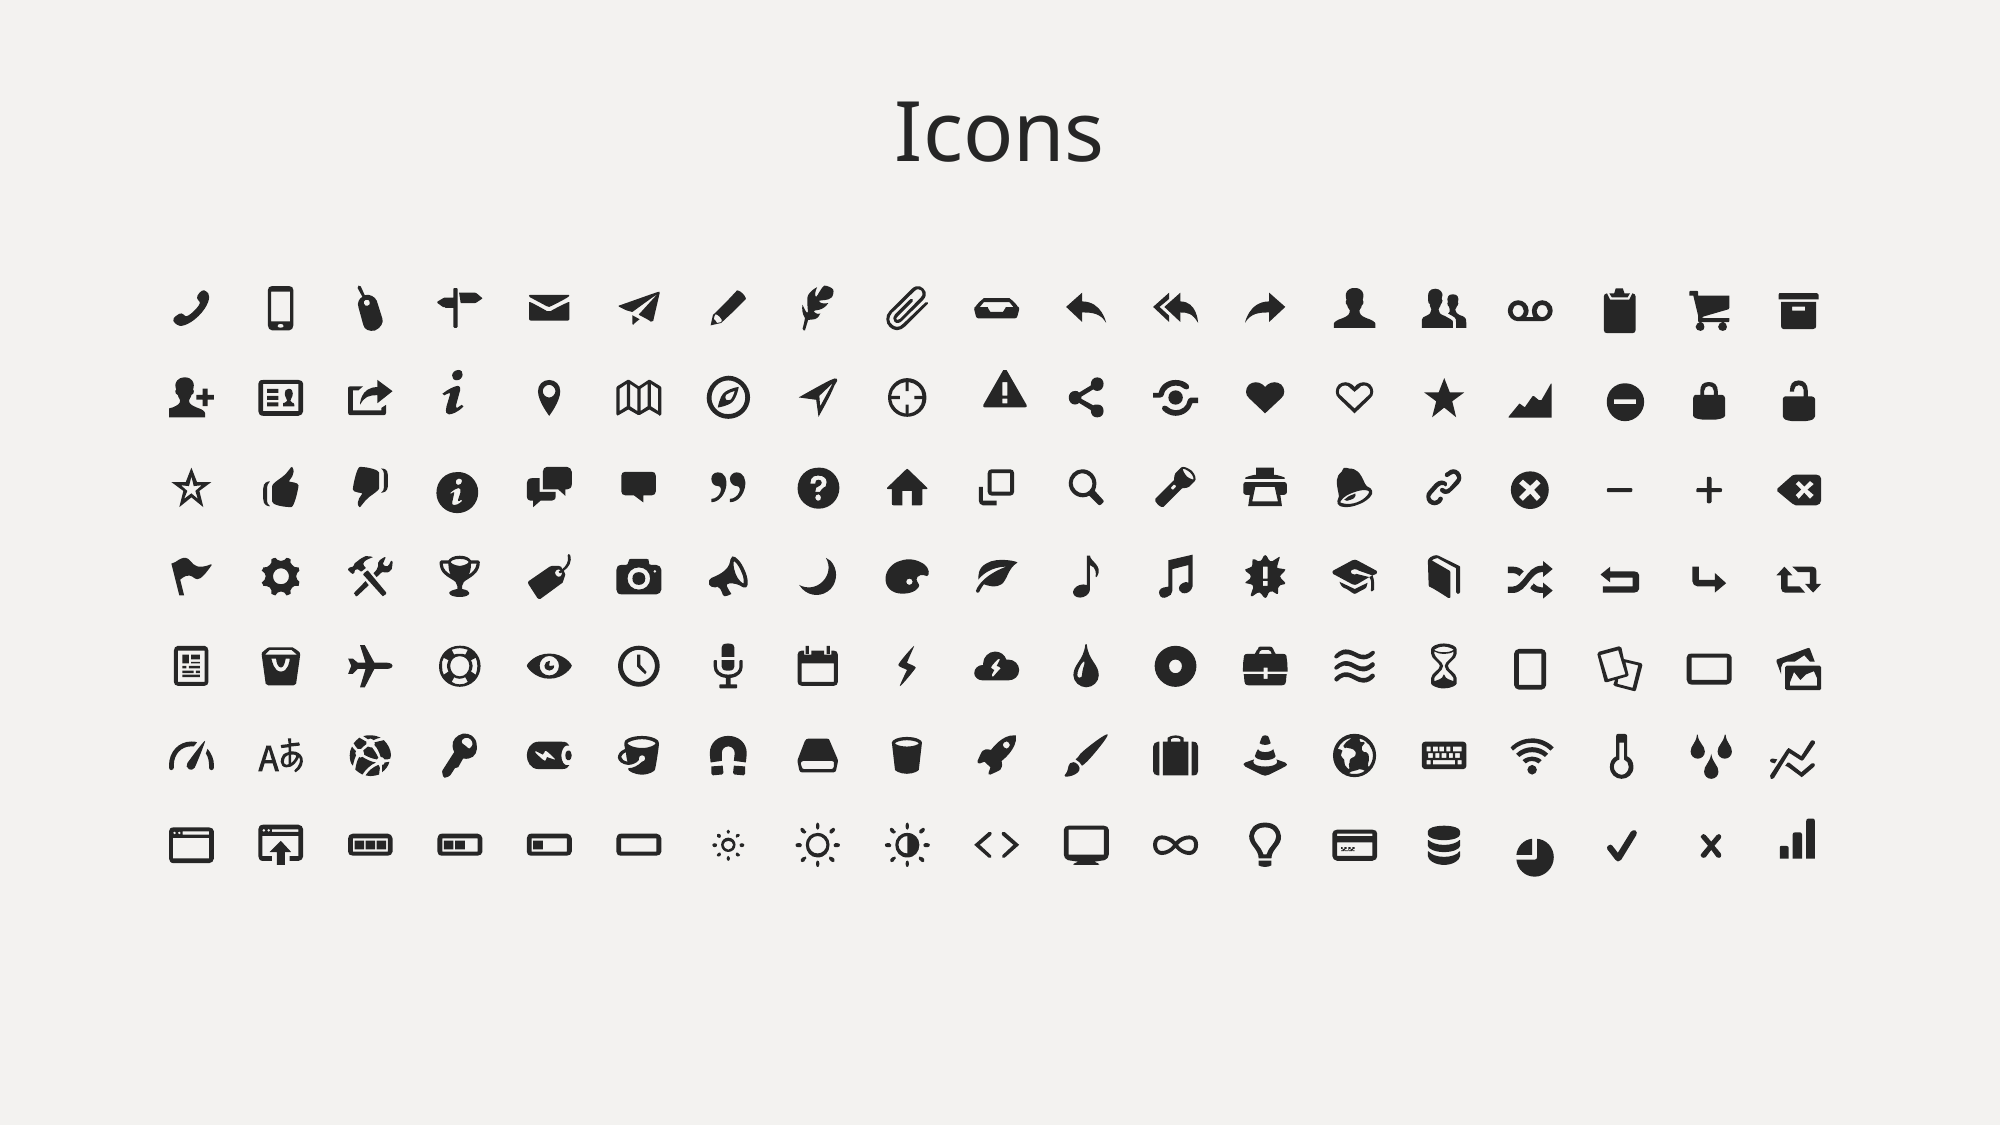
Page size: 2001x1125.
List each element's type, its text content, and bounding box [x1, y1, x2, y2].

text_box [452, 369, 463, 381]
text_box [974, 832, 992, 858]
text_box [1689, 290, 1730, 331]
text_box [1249, 822, 1282, 859]
text_box [1792, 566, 1822, 593]
text_box [887, 468, 928, 506]
text_box [436, 472, 479, 514]
text_box Icons [640, 70, 1360, 186]
text_box [360, 379, 393, 405]
text_box [437, 288, 458, 328]
text_box [711, 472, 727, 503]
text_box [1439, 469, 1462, 494]
text_box [1522, 756, 1542, 764]
text_box [258, 379, 304, 416]
text_box [1527, 764, 1537, 775]
text_box [348, 386, 387, 416]
text_box [1245, 555, 1286, 598]
text_box [886, 286, 928, 331]
text_box [706, 375, 751, 419]
text_box [353, 557, 393, 597]
text_box [169, 377, 206, 418]
text_box [797, 645, 838, 686]
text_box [617, 645, 660, 687]
text_box [918, 856, 925, 863]
text_box [269, 840, 292, 865]
text_box [171, 557, 212, 596]
text_box [205, 748, 214, 771]
text_box [1510, 738, 1554, 751]
text_box [1066, 292, 1107, 323]
text_box [975, 559, 1018, 593]
text_box [1334, 649, 1375, 660]
text_box [1427, 851, 1461, 865]
text_box [542, 466, 572, 496]
text_box [1510, 471, 1549, 509]
text_box [1332, 733, 1377, 778]
text_box [1792, 832, 1803, 859]
text_box [1421, 288, 1453, 328]
text_box [797, 738, 838, 773]
text_box [799, 557, 837, 595]
text_box [1427, 840, 1461, 853]
text_box [1516, 838, 1554, 877]
text_box [1243, 482, 1287, 507]
text_box [1693, 382, 1726, 420]
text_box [713, 643, 743, 689]
text_box [721, 837, 736, 852]
text_box [261, 557, 300, 596]
text_box [1158, 554, 1193, 598]
text_box [363, 746, 379, 760]
text_box [797, 467, 840, 509]
text_box [1335, 382, 1374, 414]
text_box [537, 379, 561, 416]
text_box [442, 385, 464, 415]
text_box [526, 833, 572, 856]
text_box [802, 285, 834, 331]
text_box [895, 832, 920, 858]
text_box [1597, 646, 1643, 692]
text_box [711, 765, 724, 776]
text_box [1603, 288, 1636, 334]
text_box [1242, 646, 1288, 672]
text_box [1073, 555, 1099, 598]
text_box [885, 559, 929, 594]
text_box [1507, 300, 1553, 322]
text_box [621, 471, 656, 503]
text_box [357, 285, 383, 331]
text_box [439, 645, 481, 687]
text_box [1332, 559, 1378, 592]
text_box [261, 647, 301, 686]
text_box [565, 750, 572, 761]
text_box [1696, 476, 1723, 504]
text_box [618, 291, 660, 322]
text_box [171, 467, 212, 508]
text_box [1717, 734, 1732, 759]
text_box [616, 558, 662, 595]
text_box [1777, 474, 1822, 506]
text_box [349, 746, 357, 766]
text_box [1162, 397, 1199, 416]
text_box [1785, 665, 1822, 691]
text_box [258, 824, 304, 861]
text_box [1155, 466, 1196, 507]
text_box [528, 294, 570, 307]
text_box [1154, 645, 1197, 687]
text_box [355, 756, 376, 775]
text_box [974, 298, 1020, 319]
text_box [1686, 653, 1732, 685]
text_box [1530, 582, 1553, 599]
text_box [616, 833, 662, 856]
text_box [1607, 830, 1637, 862]
text_box [1600, 566, 1640, 593]
text_box [898, 645, 916, 687]
text_box [365, 764, 380, 777]
text_box [258, 745, 280, 772]
text_box [1447, 294, 1467, 328]
text_box [1781, 301, 1817, 330]
text_box [272, 466, 299, 508]
text_box [1606, 488, 1633, 493]
text_box [528, 554, 571, 599]
text_box [348, 556, 373, 574]
text_box [173, 645, 209, 686]
text_box [888, 378, 927, 417]
text_box [1779, 845, 1789, 859]
text_box [977, 735, 1016, 775]
text_box [1424, 378, 1465, 418]
text_box [173, 290, 210, 326]
text_box [1427, 825, 1461, 841]
text_box [1164, 292, 1199, 323]
text_box [1245, 467, 1285, 479]
text_box [1246, 382, 1285, 414]
text_box [352, 466, 380, 508]
text_box [1704, 753, 1719, 779]
text_box [169, 827, 214, 864]
text_box [1334, 661, 1375, 672]
text_box [1421, 741, 1467, 770]
text_box [974, 651, 1020, 681]
text_box [829, 856, 835, 863]
text_box [263, 481, 270, 507]
text_box [382, 761, 390, 773]
text_box [186, 740, 206, 770]
text_box [729, 472, 746, 503]
text_box [1243, 759, 1287, 776]
text_box [1332, 829, 1378, 861]
text_box [709, 556, 748, 597]
text_box [1609, 733, 1634, 779]
text_box [1431, 643, 1457, 689]
text_box [1068, 377, 1104, 418]
text_box [919, 827, 925, 834]
text_box [363, 735, 381, 741]
text_box [1068, 469, 1104, 506]
text_box [169, 741, 198, 771]
text_box [196, 388, 214, 407]
text_box [1243, 674, 1287, 686]
text_box [1692, 566, 1727, 593]
text_box [1245, 292, 1286, 323]
text_box [805, 832, 830, 858]
text_box [891, 736, 922, 774]
text_box [1336, 467, 1373, 508]
text_box [439, 555, 480, 597]
text_box [1254, 748, 1276, 761]
text_box [459, 292, 483, 304]
text_box [348, 645, 393, 688]
text_box [1507, 560, 1553, 593]
text_box [1191, 741, 1199, 776]
text_box [353, 737, 367, 749]
text_box [526, 478, 556, 508]
text_box [1258, 860, 1272, 867]
text_box [1806, 818, 1815, 859]
text_box [1063, 825, 1109, 865]
text_box [280, 738, 303, 773]
text_box [798, 378, 838, 417]
text_box [437, 833, 483, 856]
text_box [1508, 383, 1552, 418]
text_box [1259, 735, 1271, 745]
text_box [1075, 734, 1108, 766]
text_box [1516, 747, 1549, 757]
text_box [1339, 581, 1368, 594]
text_box [1700, 834, 1722, 858]
text_box [710, 290, 746, 326]
text_box [884, 843, 892, 848]
text_box [632, 315, 640, 325]
text_box [526, 653, 572, 679]
text_box [381, 468, 388, 493]
text_box [617, 735, 659, 775]
text_box [374, 740, 392, 760]
text_box [267, 286, 294, 331]
text_box [442, 733, 477, 778]
text_box [709, 735, 747, 763]
text_box [889, 827, 896, 834]
text_box [1782, 380, 1816, 422]
text_box [348, 833, 393, 856]
text_box [1776, 647, 1815, 675]
text_box [529, 302, 570, 321]
text_box [1333, 288, 1376, 328]
text_box [1064, 762, 1080, 777]
text_box [1778, 293, 1819, 300]
text_box [829, 827, 836, 834]
text_box [1776, 566, 1806, 593]
text_box [1427, 555, 1461, 598]
text_box [987, 469, 1015, 496]
text_box [1168, 390, 1183, 405]
text_box [1001, 832, 1020, 858]
text_box [800, 827, 807, 834]
text_box [733, 765, 746, 776]
text_box [978, 486, 997, 506]
text_box [1770, 740, 1816, 779]
text_box [1153, 379, 1190, 398]
text_box [983, 370, 1027, 408]
text_box [1334, 672, 1375, 683]
text_box [1606, 383, 1645, 422]
text_box [1153, 292, 1170, 322]
text_box [890, 856, 896, 863]
text_box [1426, 480, 1447, 506]
text_box [1162, 735, 1189, 776]
text_box [1690, 734, 1705, 759]
text_box [1514, 648, 1547, 690]
text_box [526, 741, 570, 770]
text_box [1153, 835, 1199, 856]
text_box [800, 856, 807, 863]
text_box [1153, 741, 1160, 776]
text_box [616, 379, 662, 416]
text_box [1073, 644, 1099, 688]
